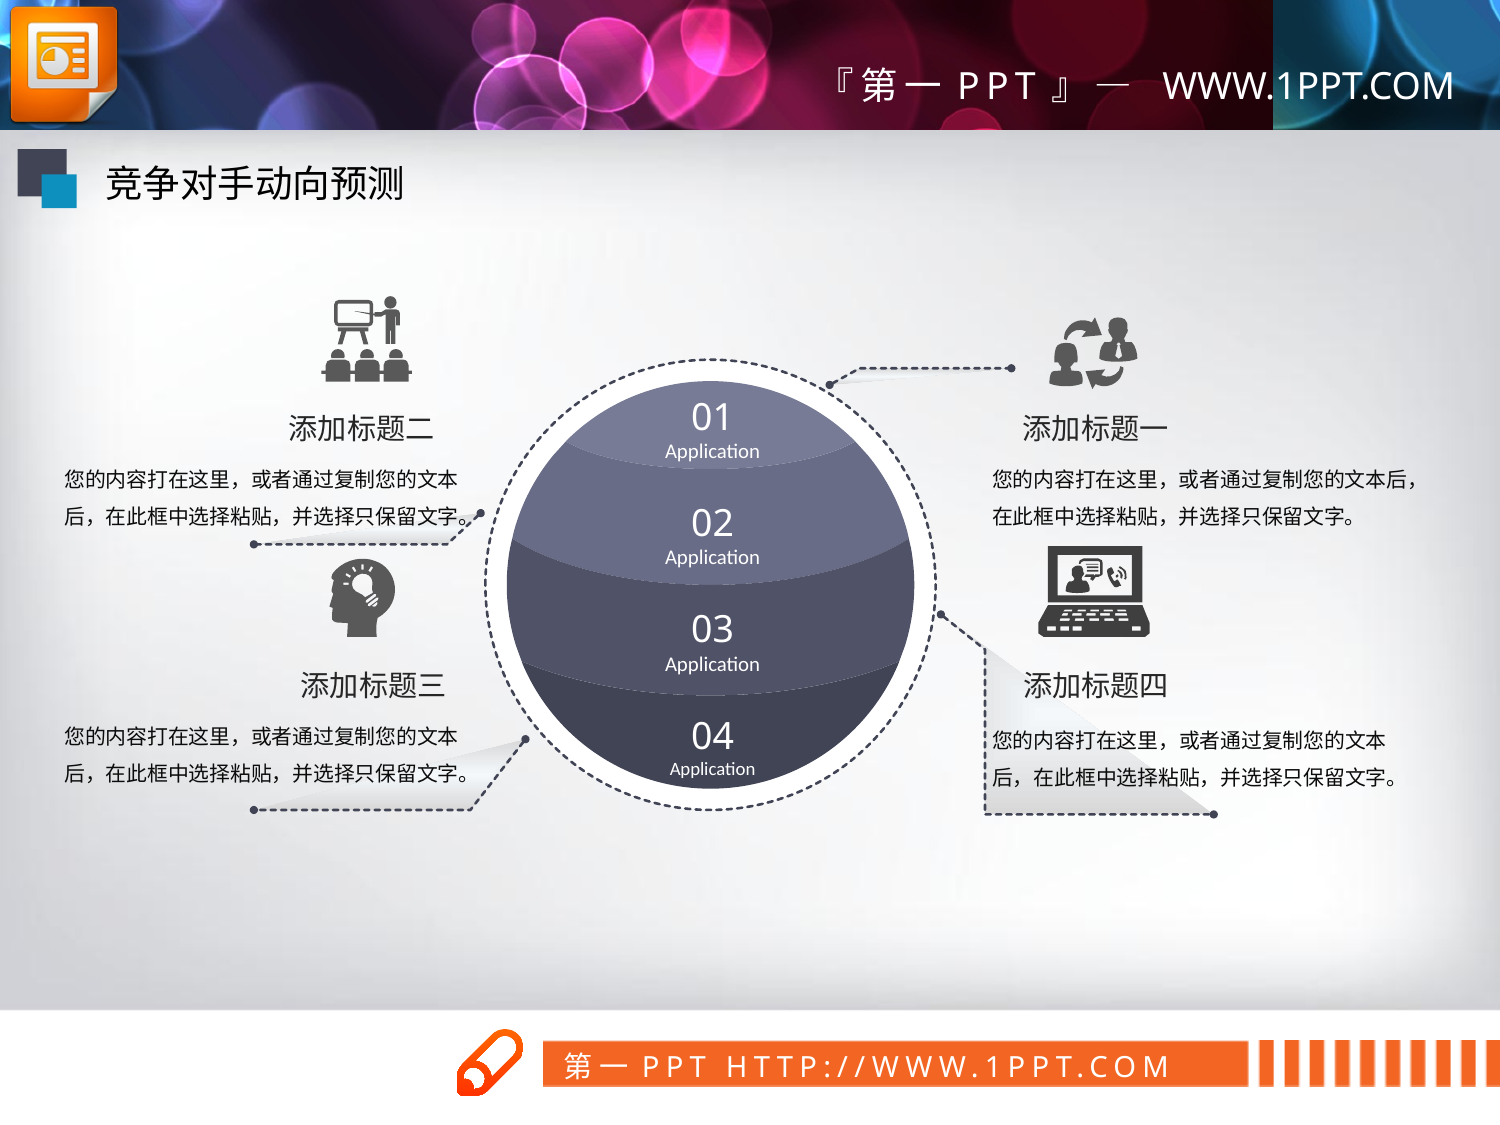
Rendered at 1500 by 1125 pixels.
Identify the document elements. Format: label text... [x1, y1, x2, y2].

text_box [984, 796, 1218, 819]
text_box [919, 499, 936, 670]
text_box [1049, 342, 1083, 387]
text_box [635, 797, 786, 810]
text_box [480, 509, 485, 518]
text_box [1099, 317, 1138, 362]
text_box 您的内容打在这里，或者通过复制您的文本后，在此框中选择粘贴，并选择只保留文字。 [980, 709, 1400, 796]
text_box 竞争对手动向预测 [90, 152, 420, 213]
text_box [1047, 546, 1143, 603]
text_box [619, 359, 802, 379]
text_box [1085, 366, 1124, 390]
text_box 添加标题二 [277, 404, 473, 448]
text_box 添加标题三 [289, 661, 501, 708]
text_box 您的内容打在这里，或者通过复制您的文本后，在此框中选择粘贴，并选择只保留文字。 [53, 705, 480, 792]
text_box [936, 610, 1070, 709]
text_box [321, 349, 412, 382]
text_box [506, 380, 915, 789]
picture [543, 1040, 1500, 1087]
text_box [1038, 605, 1150, 637]
text_box [249, 745, 501, 815]
text_box [840, 364, 1016, 379]
text_box [329, 558, 395, 637]
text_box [17, 148, 77, 209]
text_box [485, 502, 501, 661]
text_box 添加标题一 [1011, 404, 1235, 448]
text_box [249, 535, 458, 549]
text_box 添加标题四 [1011, 661, 1235, 708]
picture [0, 0, 1500, 1012]
text_box 您的内容打在这里，或者通过复制您的文本后，在此框中选择粘贴，并选择只保留文字。 [53, 448, 480, 535]
text_box [1063, 317, 1102, 341]
text_box 您的内容打在这里，或者通过复制您的文本后，在此框中选择粘贴，并选择只保留文字。 [980, 448, 1424, 535]
text_box [334, 296, 400, 345]
